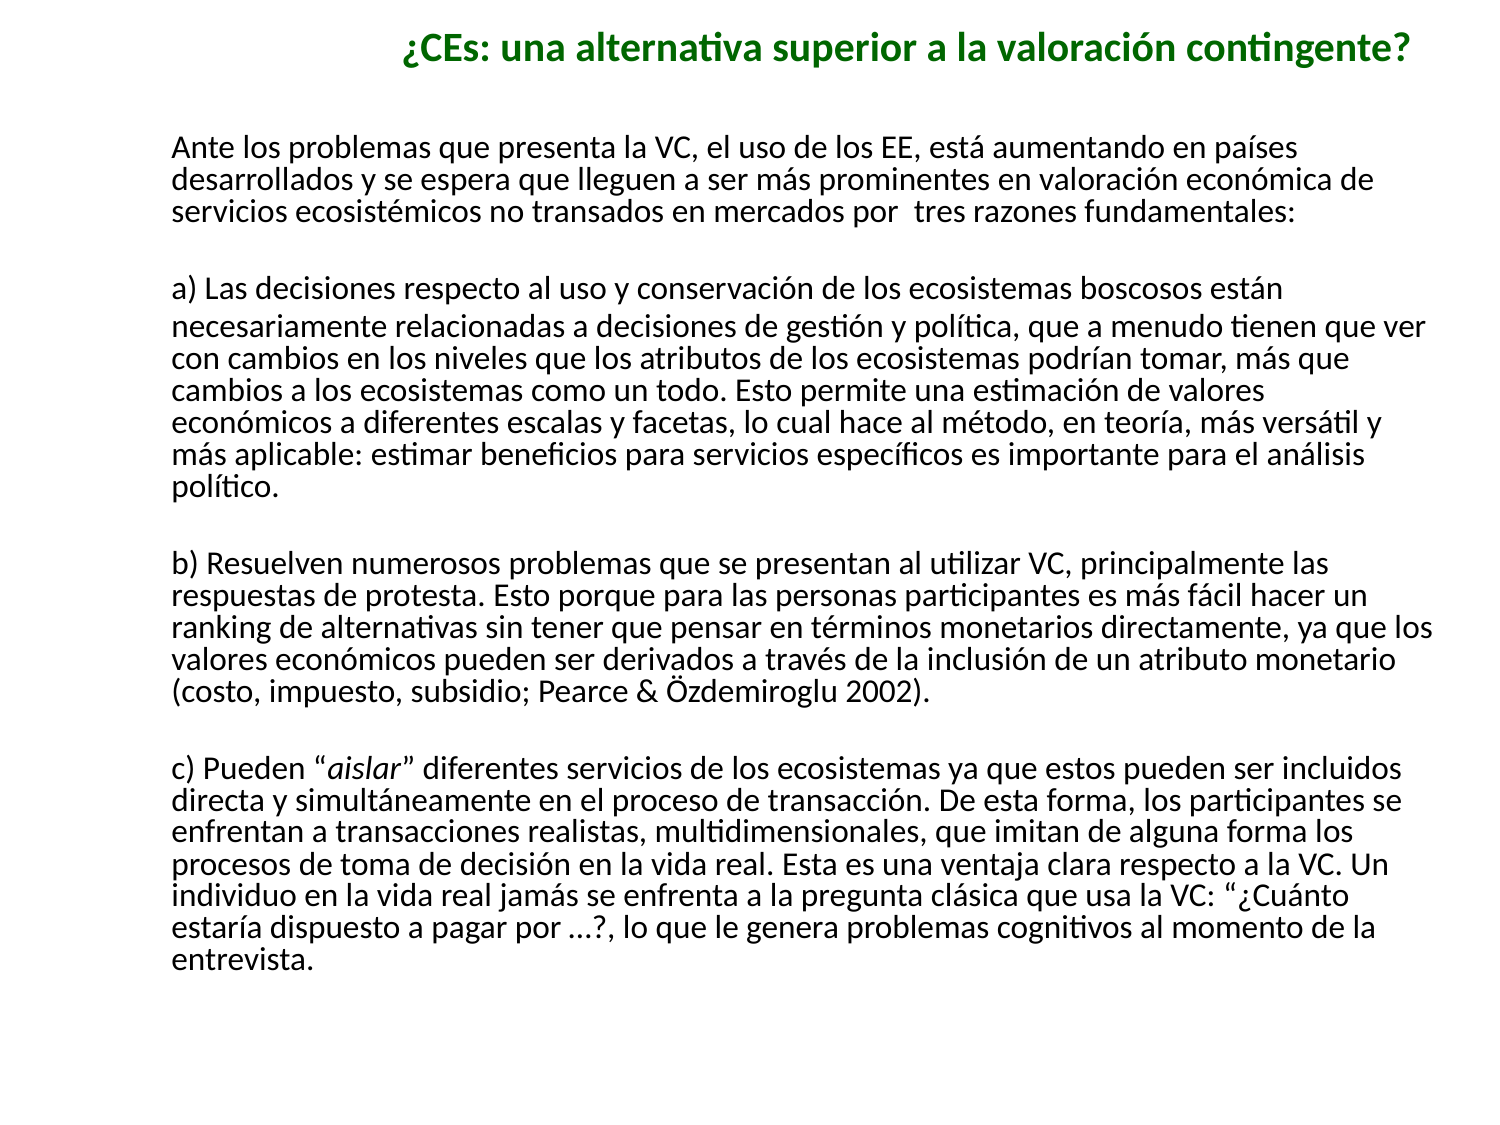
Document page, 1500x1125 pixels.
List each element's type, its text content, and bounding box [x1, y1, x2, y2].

list Ante los problemas que presenta la VC, el uso de los EE, está aumentando en países desarrollados y se espera que lleguen a ser más prominentes en valoración económica de servicios ecosistémicos no transados en mercados por tres razones fundamentales: a) Las decisiones respecto al uso y conservación de los ecosistemas boscosos están necesariamente relacionadas a decisiones de gestión y política, que a menudo tienen que ver con cambios en los niveles que los atributos de los ecosistemas podrían tomar, más que cambios a los ecosistemas como un todo. Esto permite una estimación de valores económicos a diferentes escalas y facetas, lo cual hace al método, en teoría, más versátil y más aplicable: estimar beneficios para servicios específicos es importante para el análisis político. b) Resuelven numerosos problemas que se presentan al utilizar VC, principalmente las respuestas de protesta. Esto porque para las personas participantes es más fácil hacer un ranking de alternativas sin tener que pensar en términos monetarios directamente, ya que los valores económicos pueden ser derivados a través de la inclusión de un atributo monetario (costo, impuesto, subsidio; Pearce & Özdemiroglu 2002). c) Pueden “aislar” diferentes servicios de los ecosistemas ya que estos pueden ser incluidos directa y simultáneamente en el proceso de transacción. De esta forma, los participantes se enfrentan a transacciones realistas, multidimensionales, que imitan de alguna forma los procesos de toma de decisión en la vida real. Esta es una ventaja clara respecto a la VC. Un individuo en la vida real jamás se enfrenta a la pregunta clásica que usa la VC: “¿Cuánto estaría dispuesto a pagar por …?, lo que le genera problemas cognitivos al momento de la entrevista. [100, 125, 1451, 868]
title ¿CEs: una alternativa superior a la valoración contingente? [76, 0, 1427, 91]
